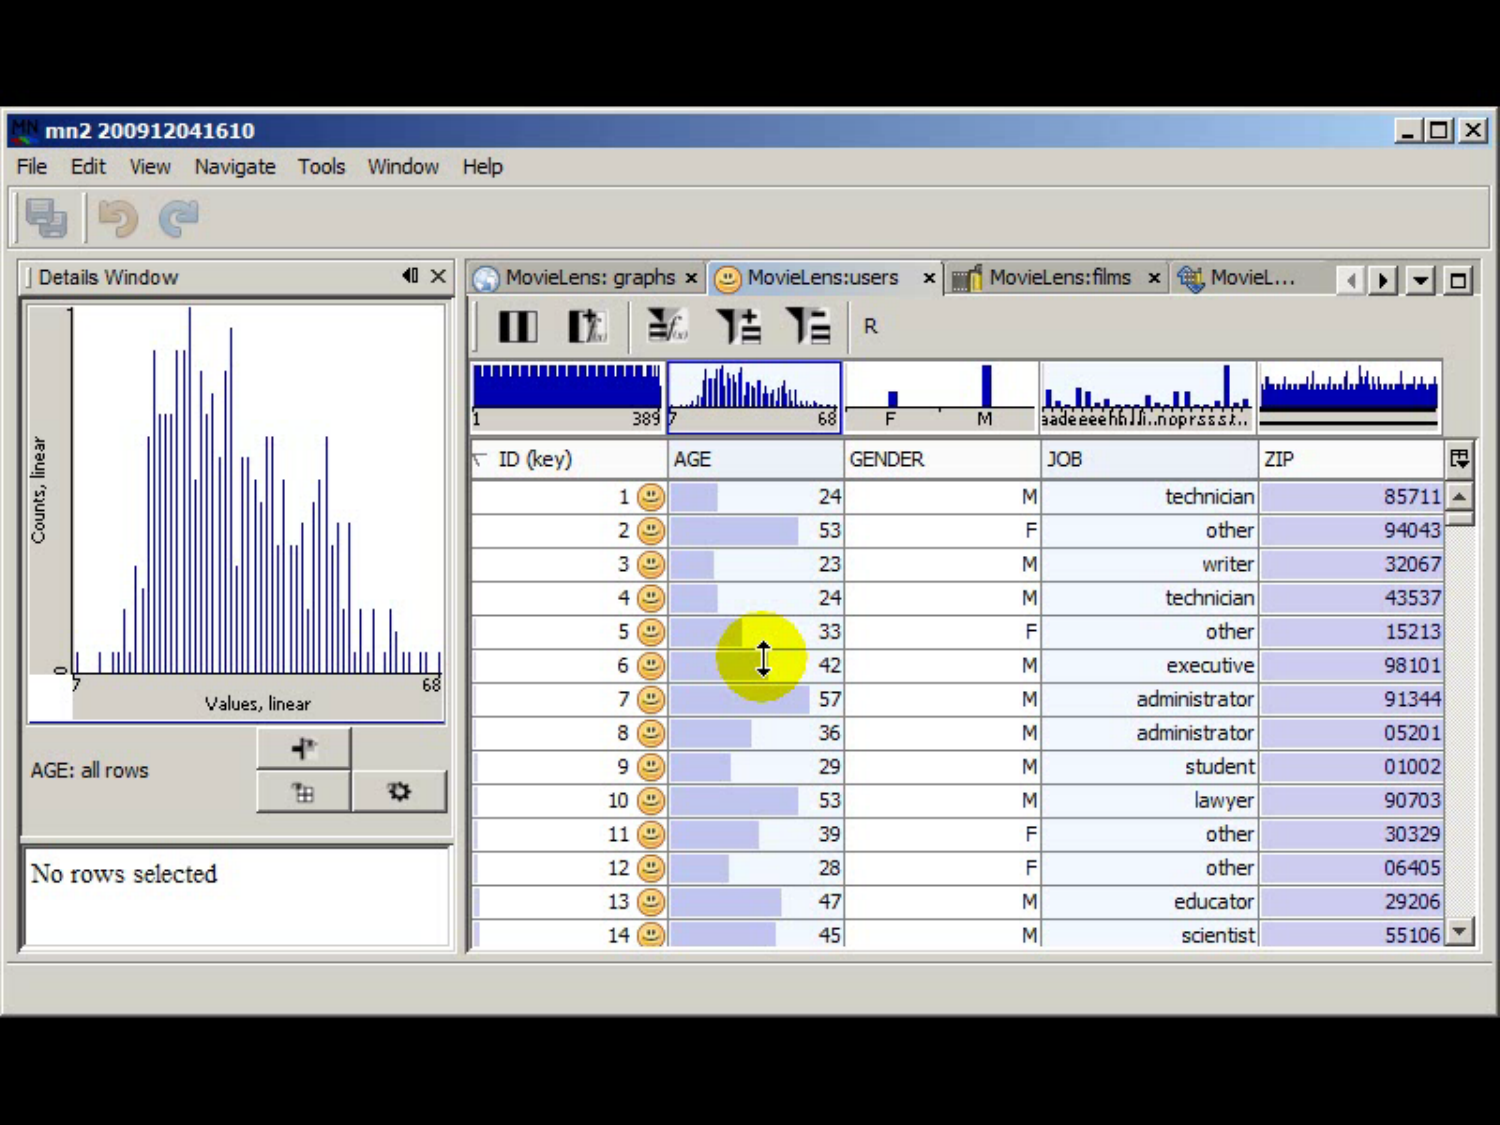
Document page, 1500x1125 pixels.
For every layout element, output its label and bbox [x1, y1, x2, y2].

text_box [0, 0, 1500, 1125]
